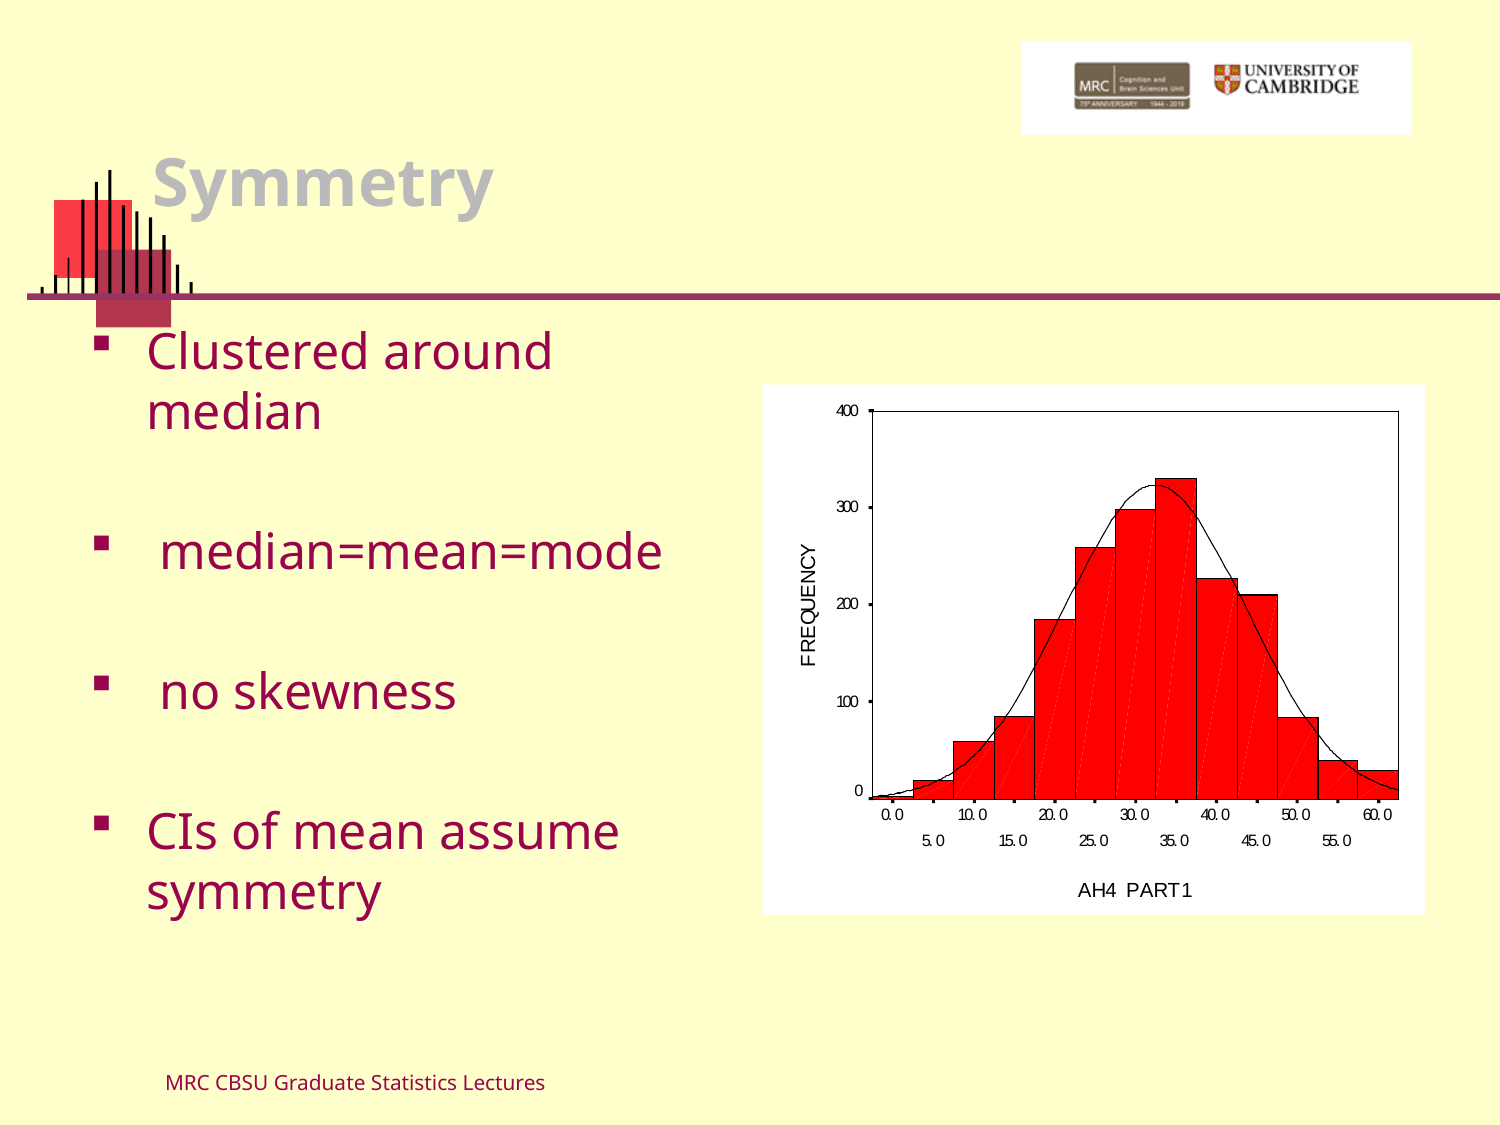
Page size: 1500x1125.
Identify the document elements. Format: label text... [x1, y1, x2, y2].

footer MRC CBSU Graduate Statistics Lectures [149, 1062, 988, 1101]
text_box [762, 384, 1426, 916]
picture [1021, 42, 1412, 135]
list Clustered around median median=mean=mode no skewness CIs of mean assume symmetry [75, 262, 738, 1038]
title Symmetry [137, 137, 988, 233]
